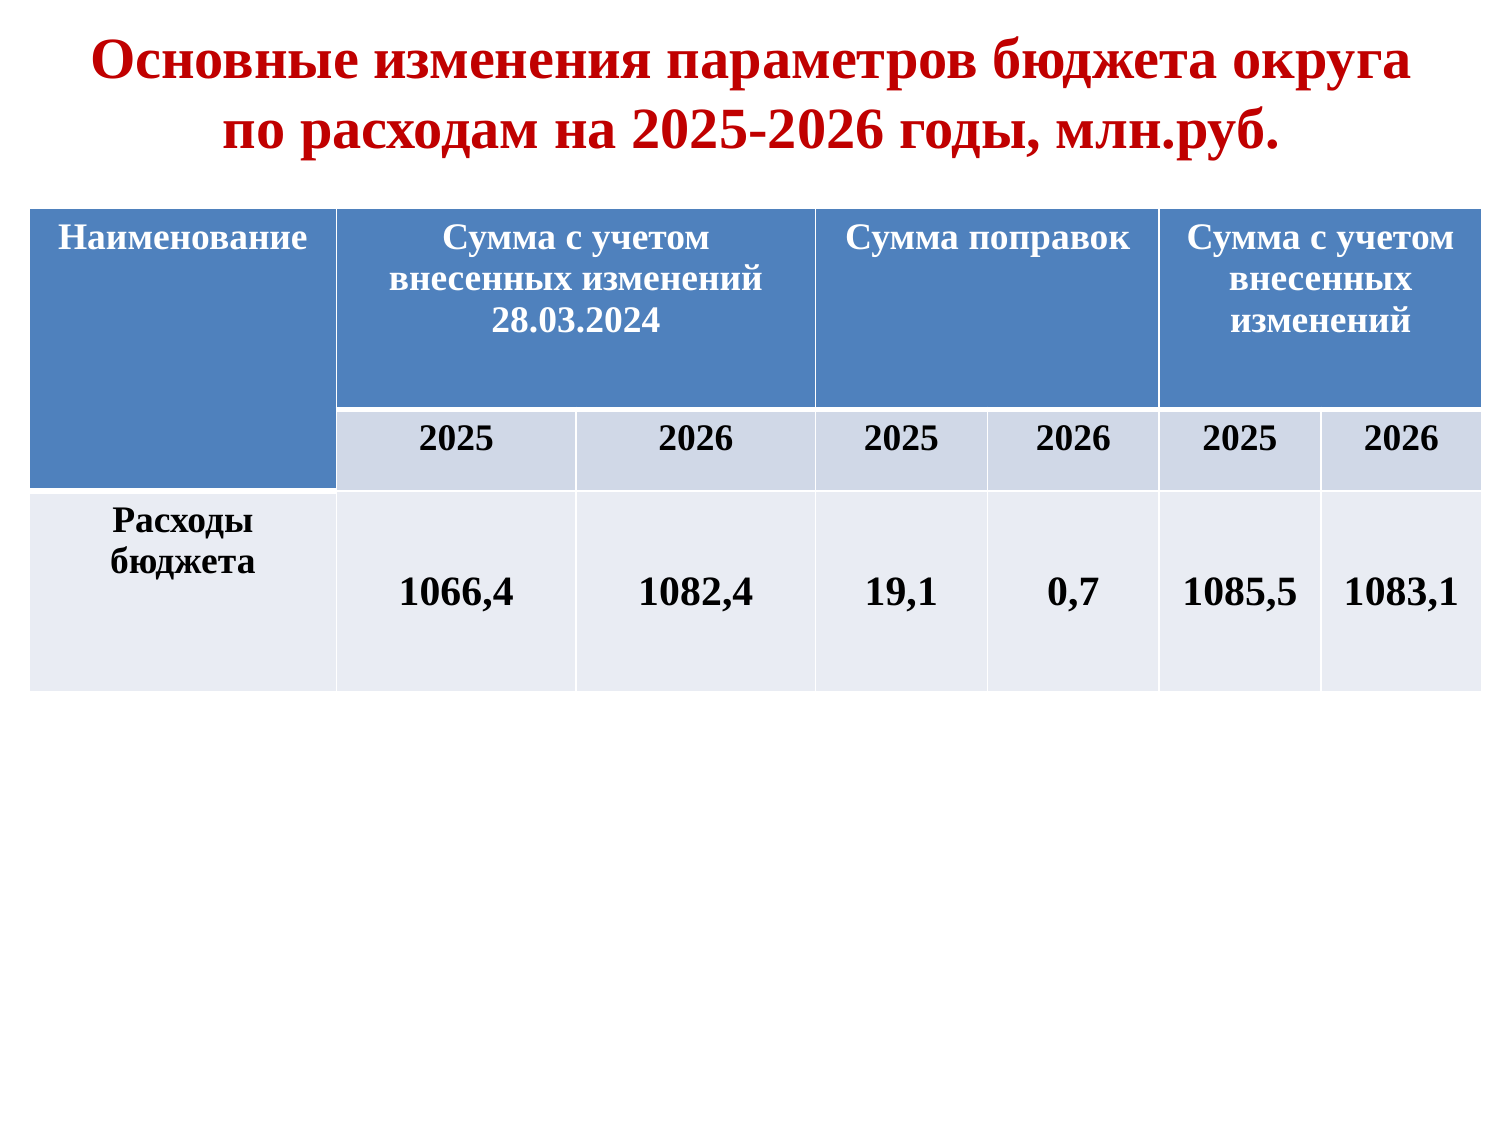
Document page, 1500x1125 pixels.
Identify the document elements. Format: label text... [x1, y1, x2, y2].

table_cell 1085,5 [1160, 492, 1320, 691]
table_cell 1083,1 [1322, 492, 1481, 691]
table_header Наименование [30, 209, 336, 488]
table_cell 2025 [1160, 412, 1320, 490]
table_cell 19,1 [816, 492, 987, 691]
table_cell 2025 [337, 412, 575, 490]
table_header Сумма с учетом внесенных изменений [1160, 209, 1481, 407]
table_cell Расходы бюджета [30, 494, 336, 691]
table_header Сумма с учетом внесенных изменений 28.03.2024 [337, 209, 815, 407]
table_cell 1082,4 [577, 492, 815, 691]
table_cell 2026 [1322, 412, 1481, 490]
table_header Сумма поправок [816, 209, 1158, 407]
title Основные изменения параметров бюджета округа по расходам на 2025-2026 годы, млн.руб. [37, 24, 1466, 155]
table_cell 1066,4 [337, 492, 575, 691]
table_cell 0,7 [988, 492, 1158, 691]
table_cell 2026 [577, 412, 815, 490]
table_cell 2026 [988, 412, 1158, 490]
table_cell 2025 [816, 412, 987, 490]
